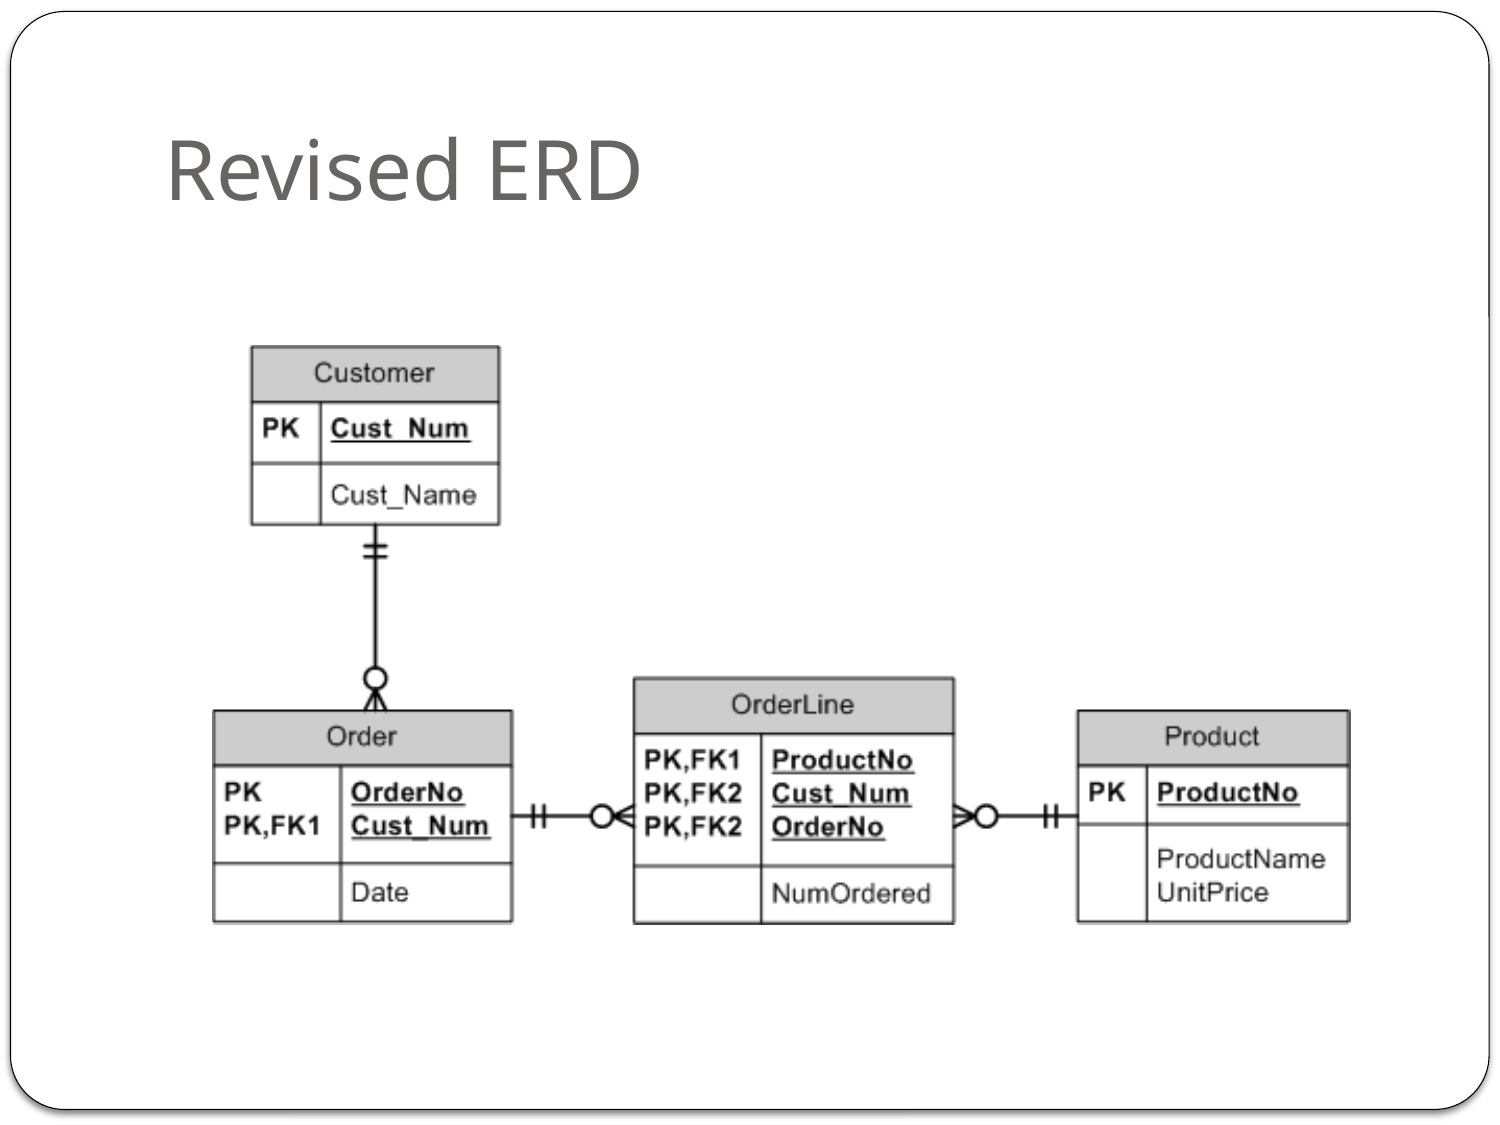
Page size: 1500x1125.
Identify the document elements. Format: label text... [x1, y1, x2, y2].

picture [212, 344, 1352, 926]
title Revised ERD [150, 45, 1425, 233]
